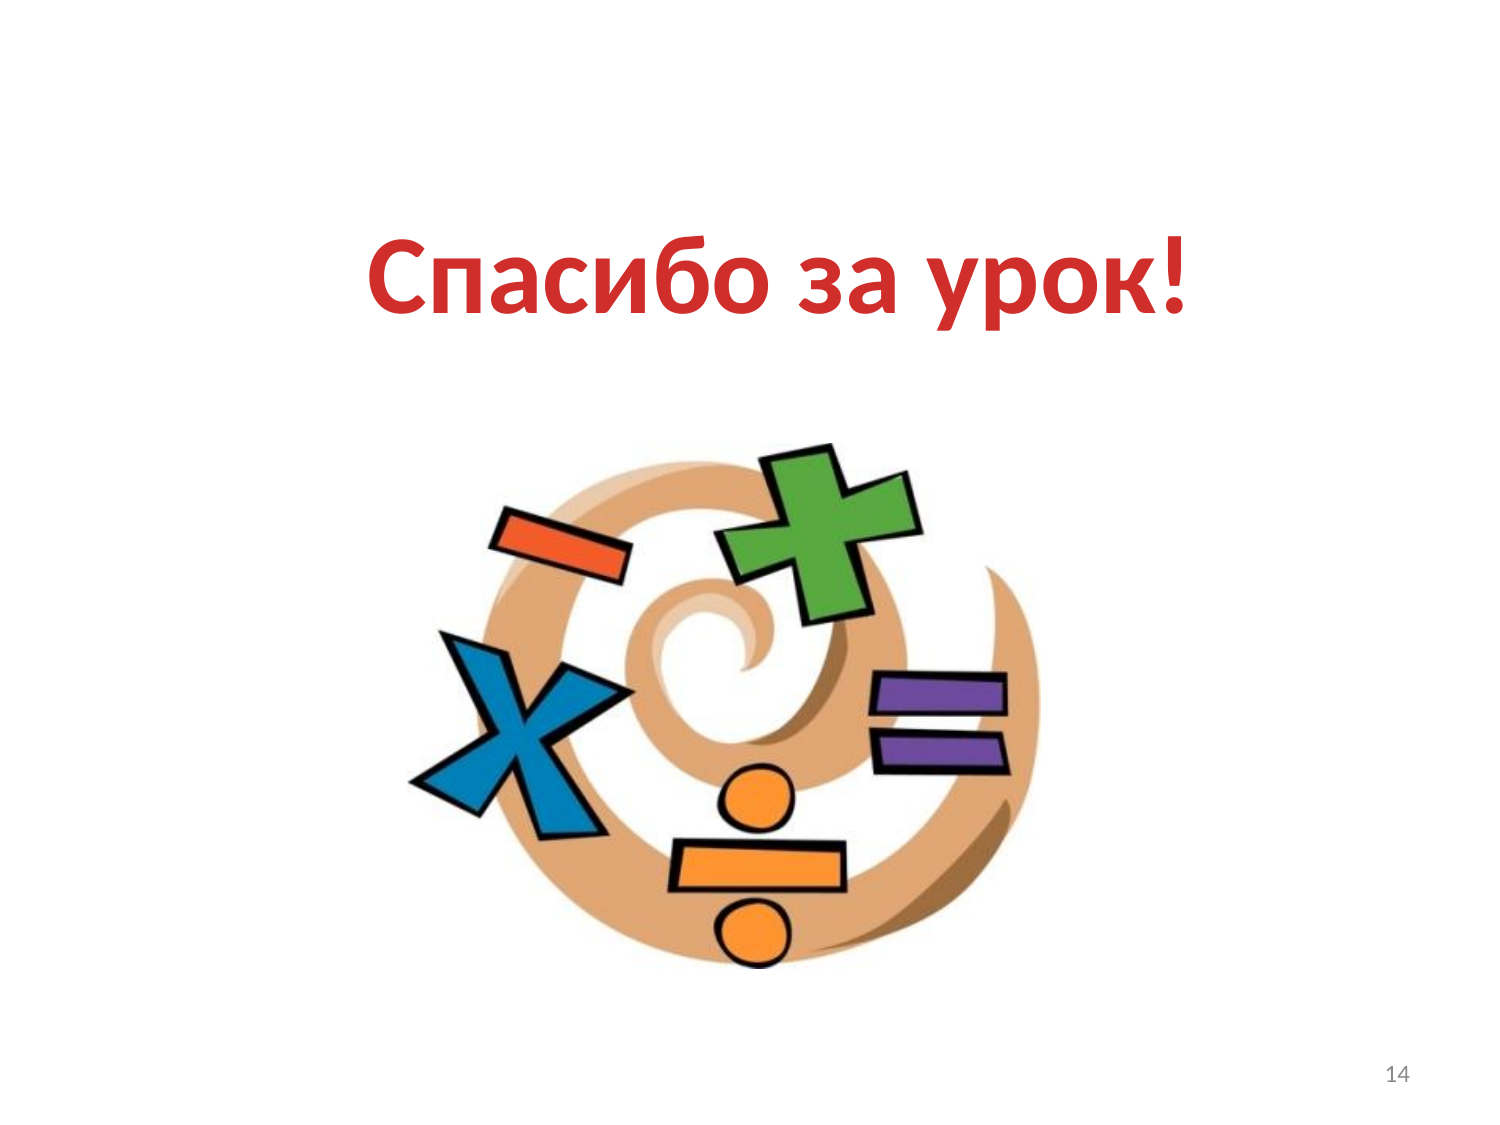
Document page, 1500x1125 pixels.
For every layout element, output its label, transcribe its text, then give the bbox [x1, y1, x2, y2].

text_box Спасибо за урок! [352, 194, 1209, 344]
slide_number 14 [1074, 1042, 1425, 1103]
picture [407, 442, 1041, 969]
